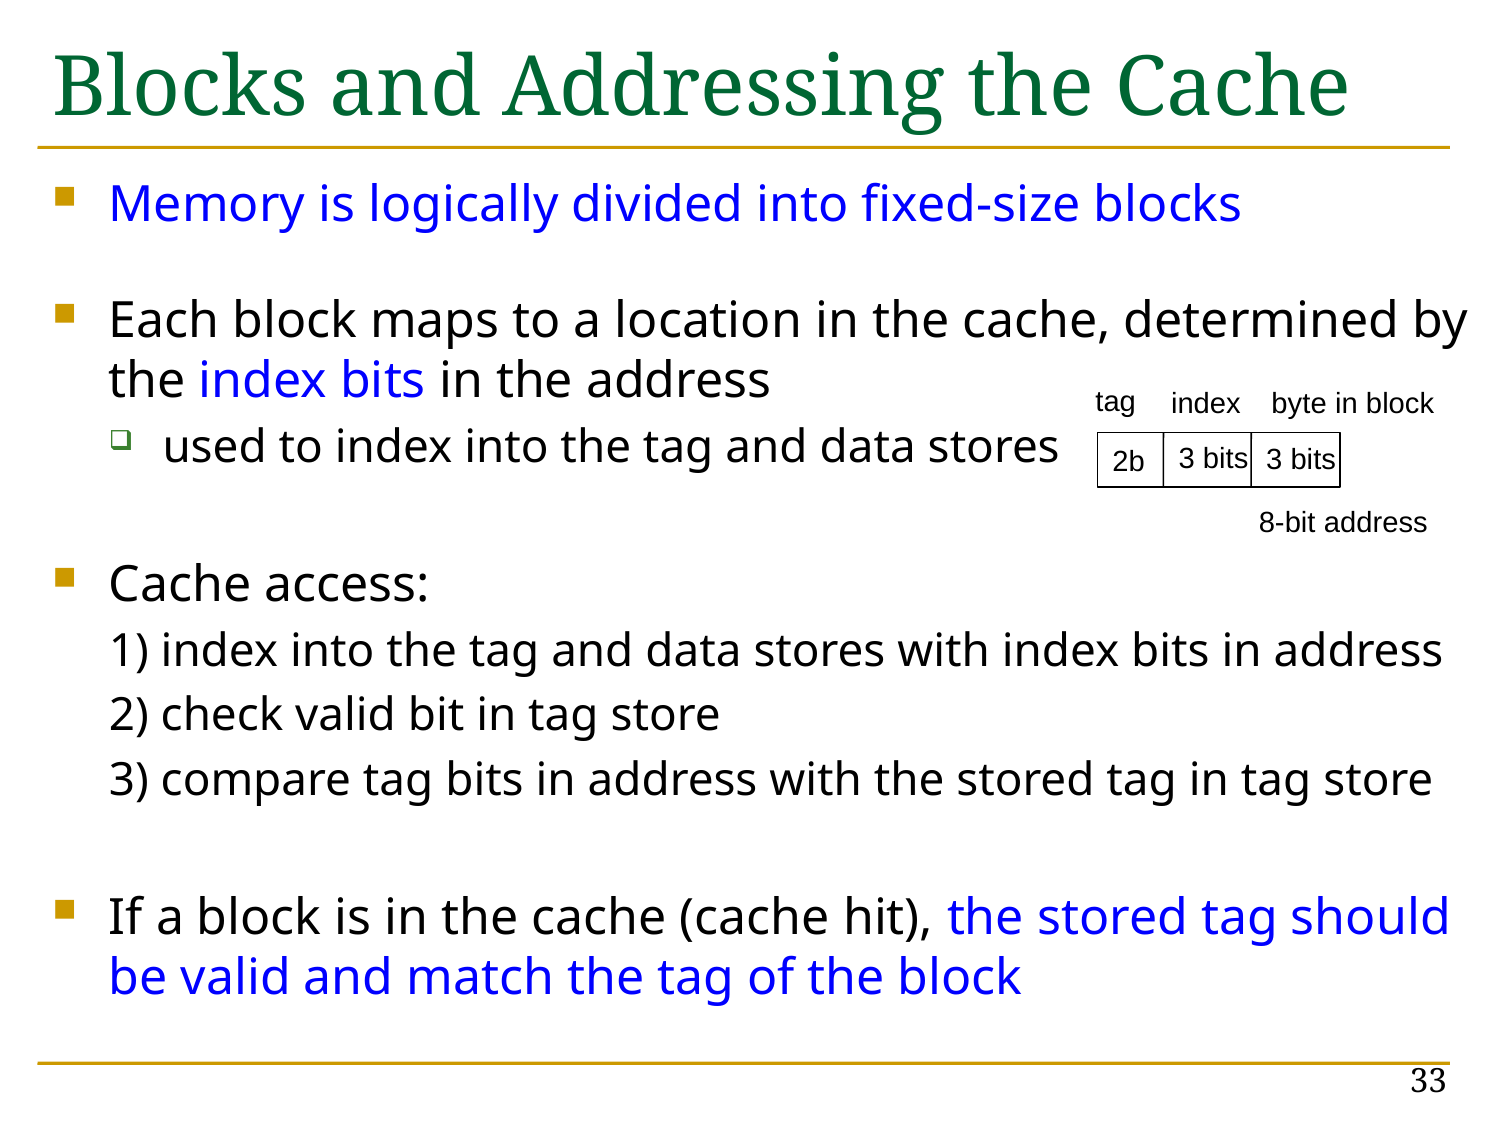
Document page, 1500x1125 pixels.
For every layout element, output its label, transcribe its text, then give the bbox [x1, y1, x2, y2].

title Blocks and Addressing the Cache [37, 24, 1450, 163]
text_box [1097, 432, 1162, 458]
text_box [1252, 483, 1341, 488]
text_box index [1156, 377, 1256, 427]
text_box [1165, 482, 1250, 488]
text_box 8-bit address [1243, 496, 1444, 546]
text_box 3 bits [1163, 432, 1264, 482]
text_box tag [1080, 374, 1152, 425]
slide_number 33 [1111, 1036, 1462, 1112]
text_box 2b [1097, 435, 1161, 485]
text_box 3 bits [1251, 432, 1352, 483]
text_box byte in block [1256, 377, 1450, 427]
text_box [1097, 469, 1162, 488]
list Memory is logically divided into fixed-size blocks Each block maps to a location in the cache, determined by the index bits in the address used to index into the tag and data stores Cache access: 1) index into the tag and data stores with index bits in address 2) check valid bit in tag store 3) compare tag bits in address with the stored tag in tag store If a block is in the cache (cache hit), the stored tag should be valid and match the tag of the block [37, 163, 1488, 1016]
